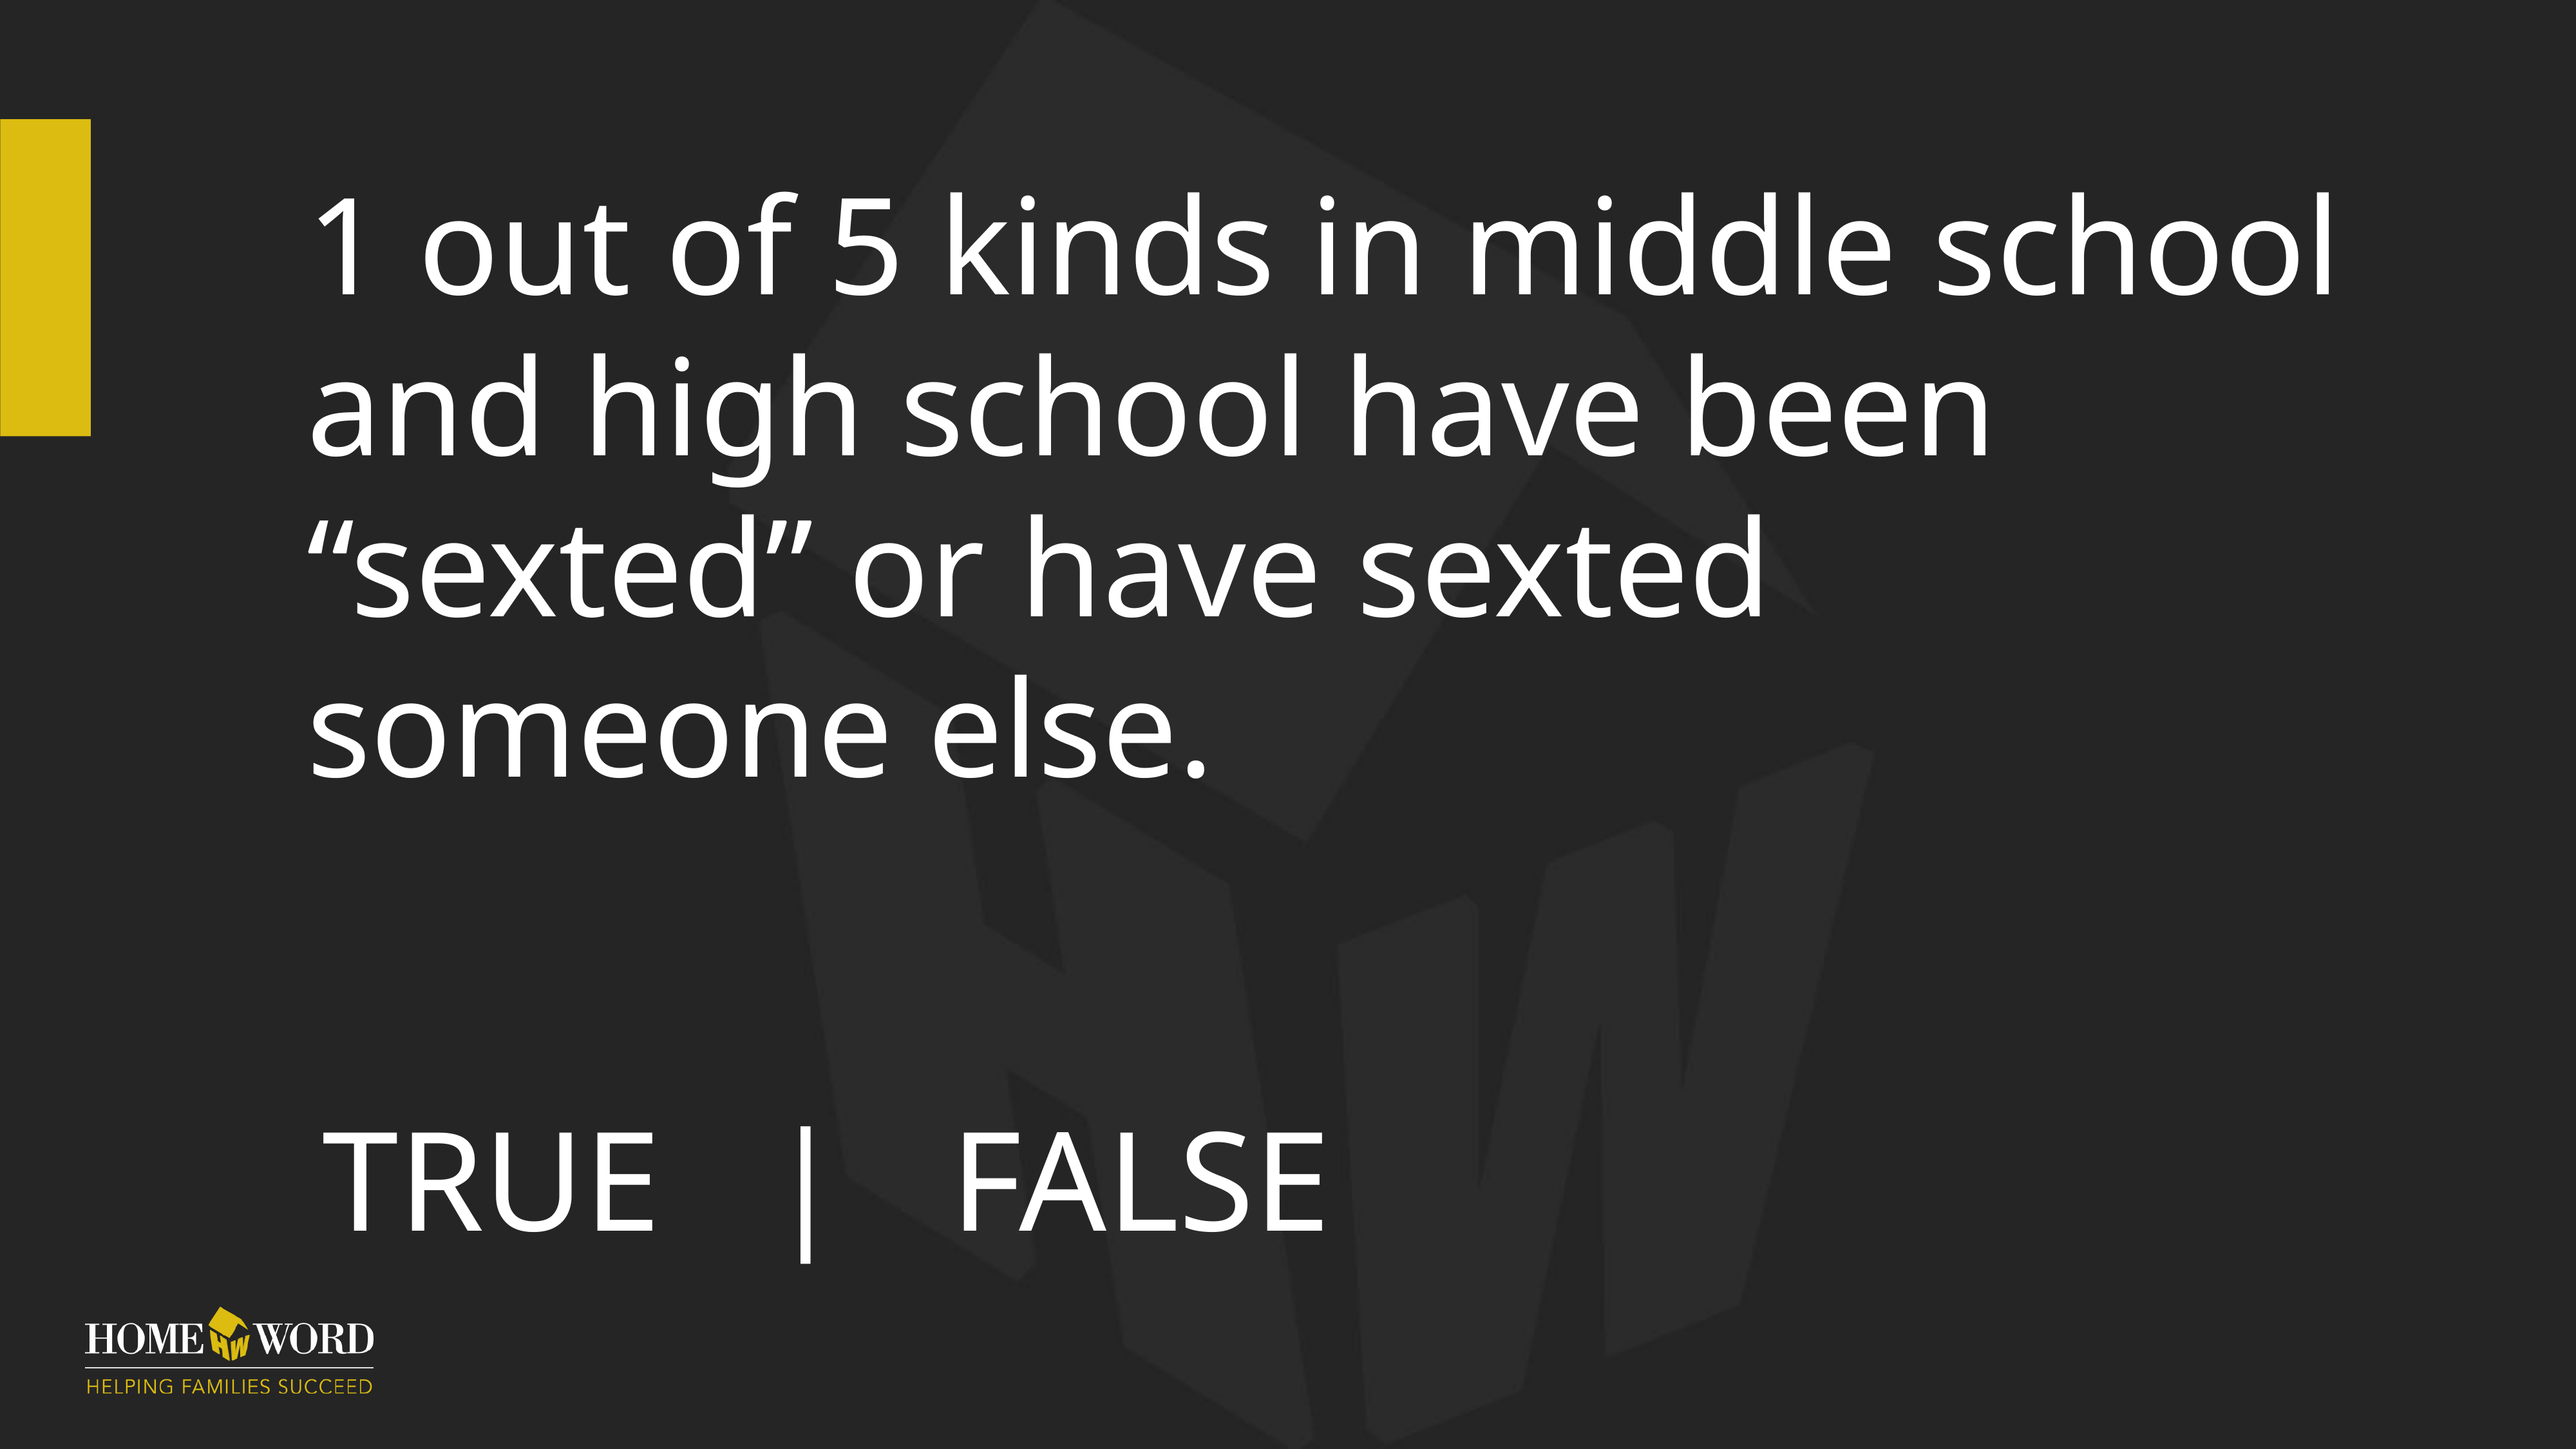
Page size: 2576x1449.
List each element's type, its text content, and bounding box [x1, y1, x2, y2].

text_box TRUE | FALSE [317, 1088, 2385, 1264]
picture [0, 0, 2576, 1449]
title 1 out of 5 kinds in middle school and high school have been “sexted” or have sexted someone else. [301, 154, 2369, 968]
